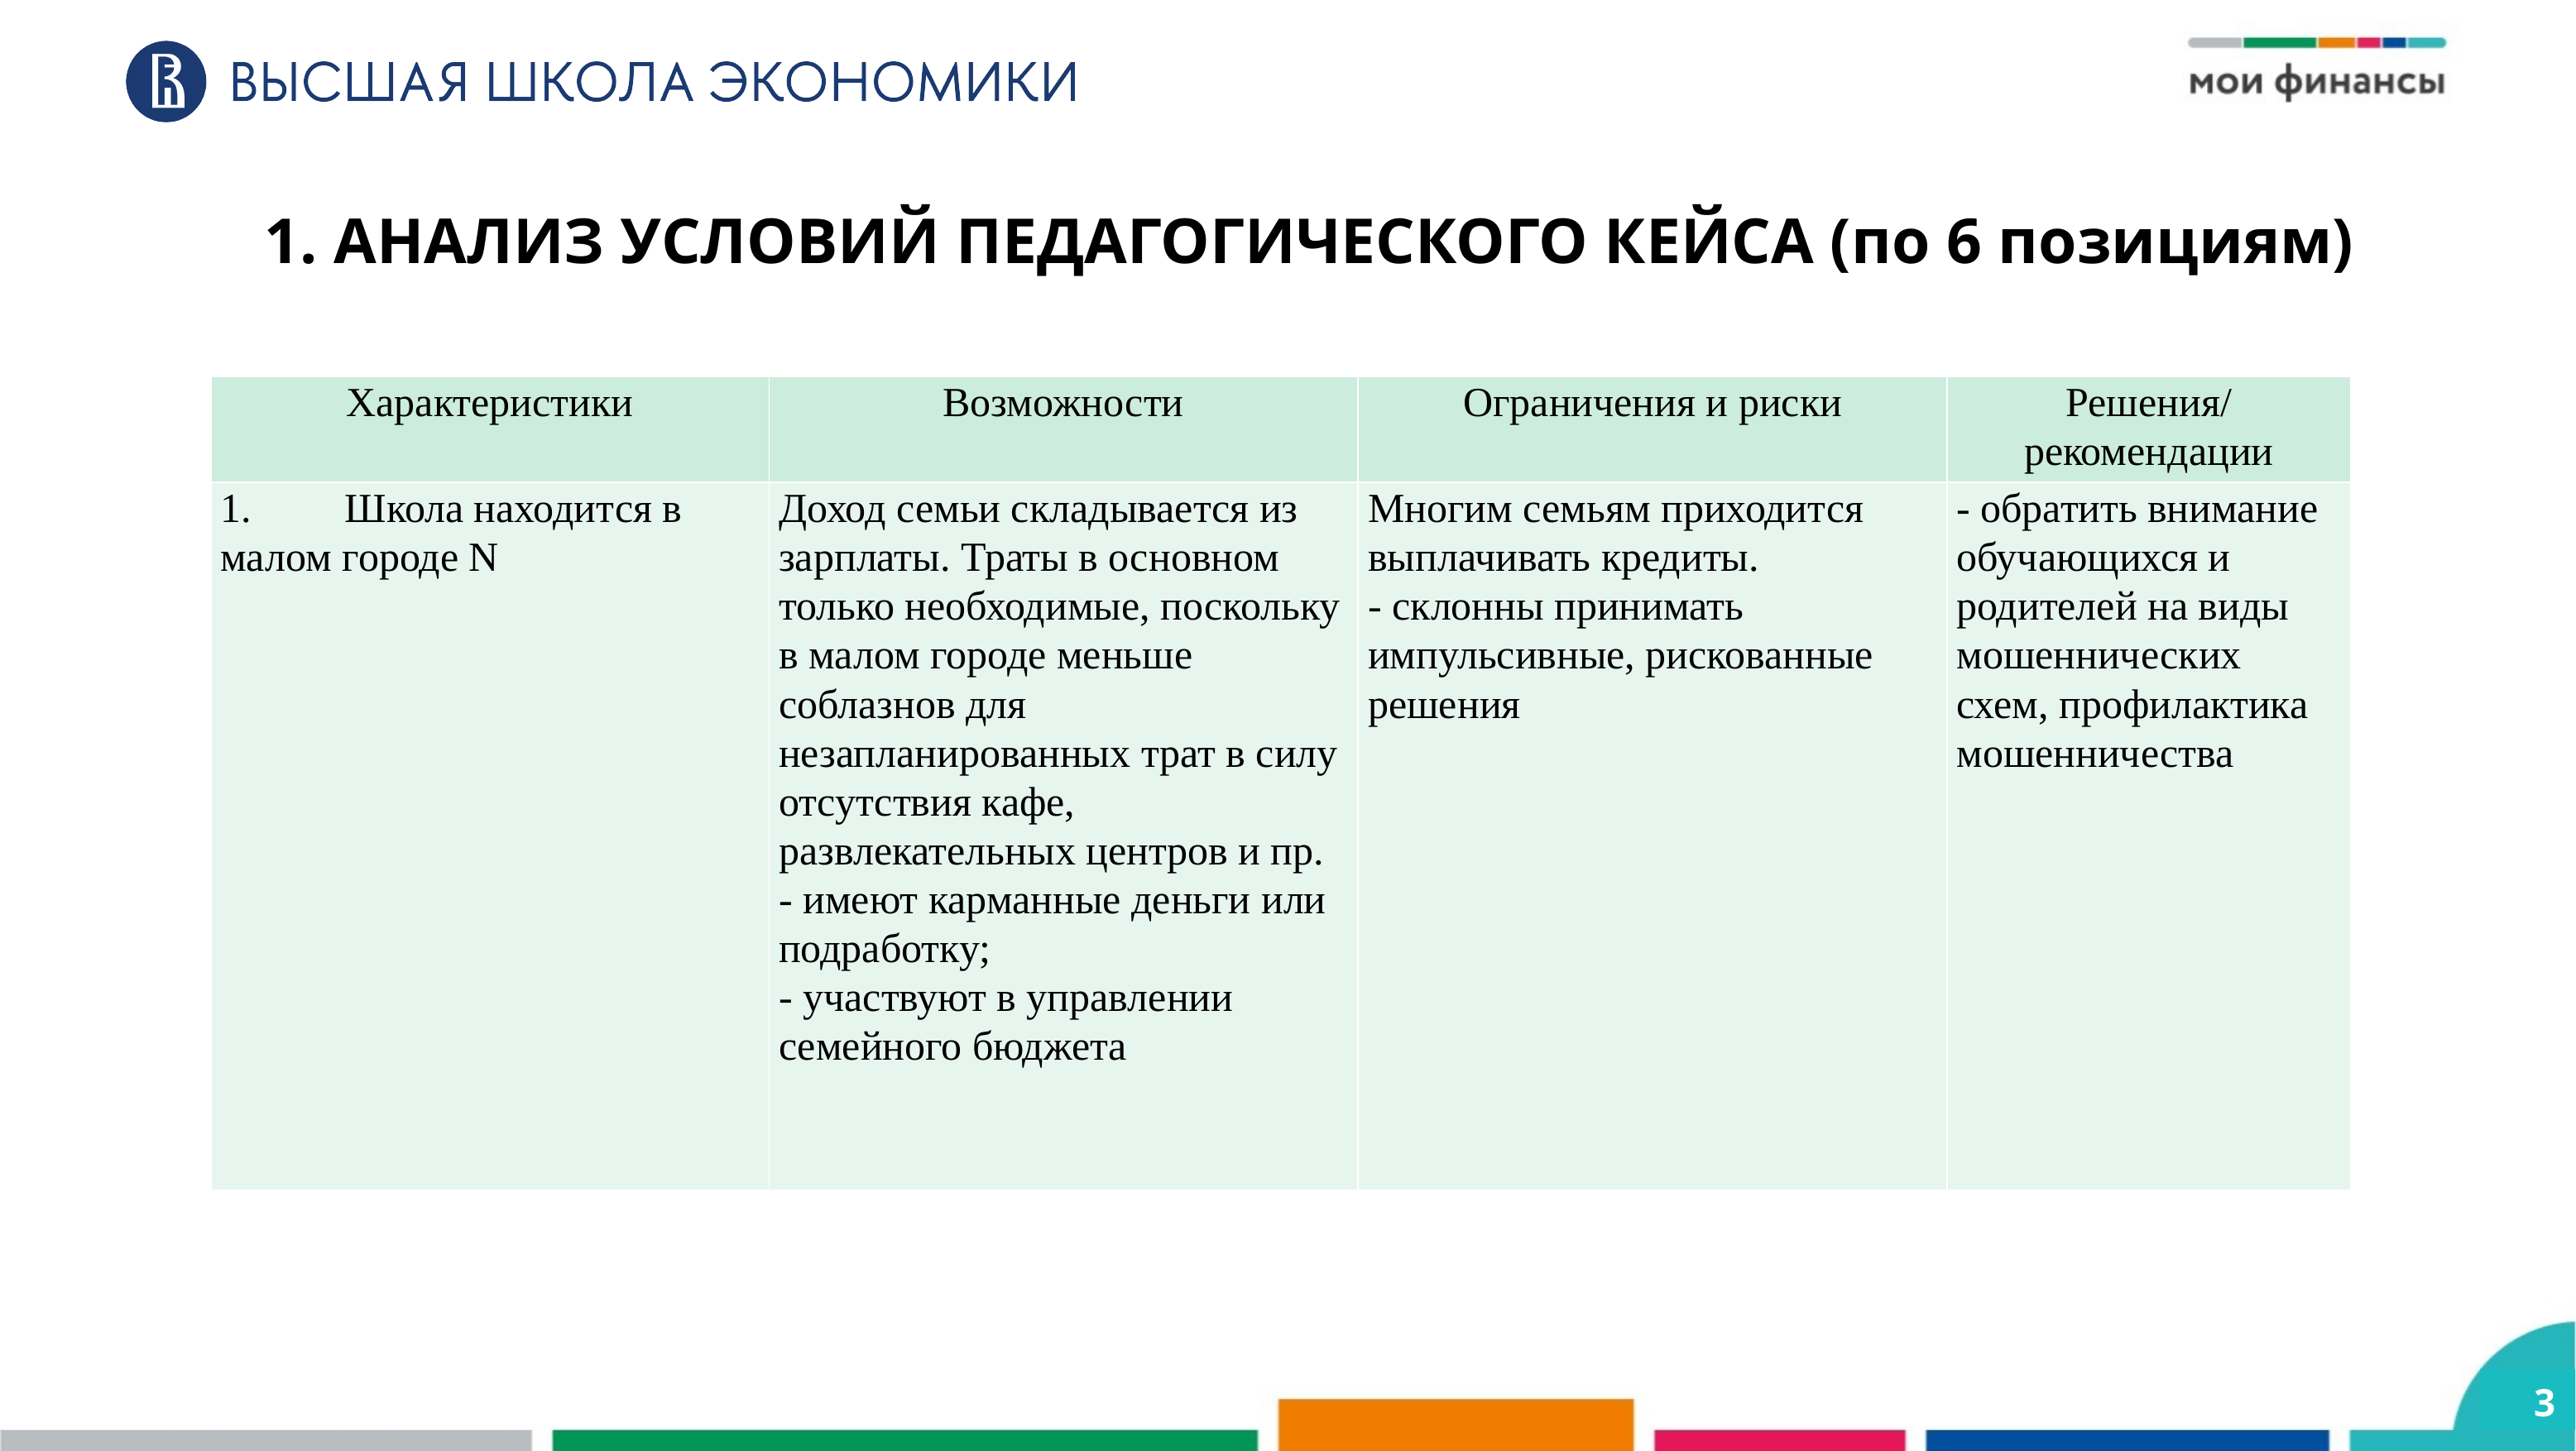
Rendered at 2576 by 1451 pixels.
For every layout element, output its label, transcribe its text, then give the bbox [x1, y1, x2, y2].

table_cell Многим семьям приходится выплачивать кредиты. - склонны принимать импульсивные, рискованные решения [1359, 483, 1946, 1190]
table_cell 1. Школа находится в малом городе N [212, 483, 769, 1190]
table_cell Доход семьи складывается из зарплаты. Траты в основном только необходимые, поскольку в малом городе меньше соблазнов для незапланированных трат в силу отсутствия кафе, развлекательных центров и пр. - имеют карманные деньги или подработку; - участвуют в управлении семейного бюджета [770, 483, 1357, 1190]
table_header Решения/ рекомендации [1948, 377, 2350, 481]
table_header Характеристики [212, 377, 769, 481]
text_box 1. АНАЛИЗ УСЛОВИЙ ПЕДАГОГИЧЕСКОГО КЕЙСА (по 6 позициям) [44, 192, 2576, 286]
table_cell - обратить внимание обучающихся и родителей на виды мошеннических схем, профилактика мошенничества [1948, 483, 2350, 1190]
picture [0, 0, 2576, 1451]
table_header Возможности [770, 377, 1357, 481]
table_header Ограничения и риски [1359, 377, 1946, 481]
text_box 3 [2480, 1368, 2576, 1430]
